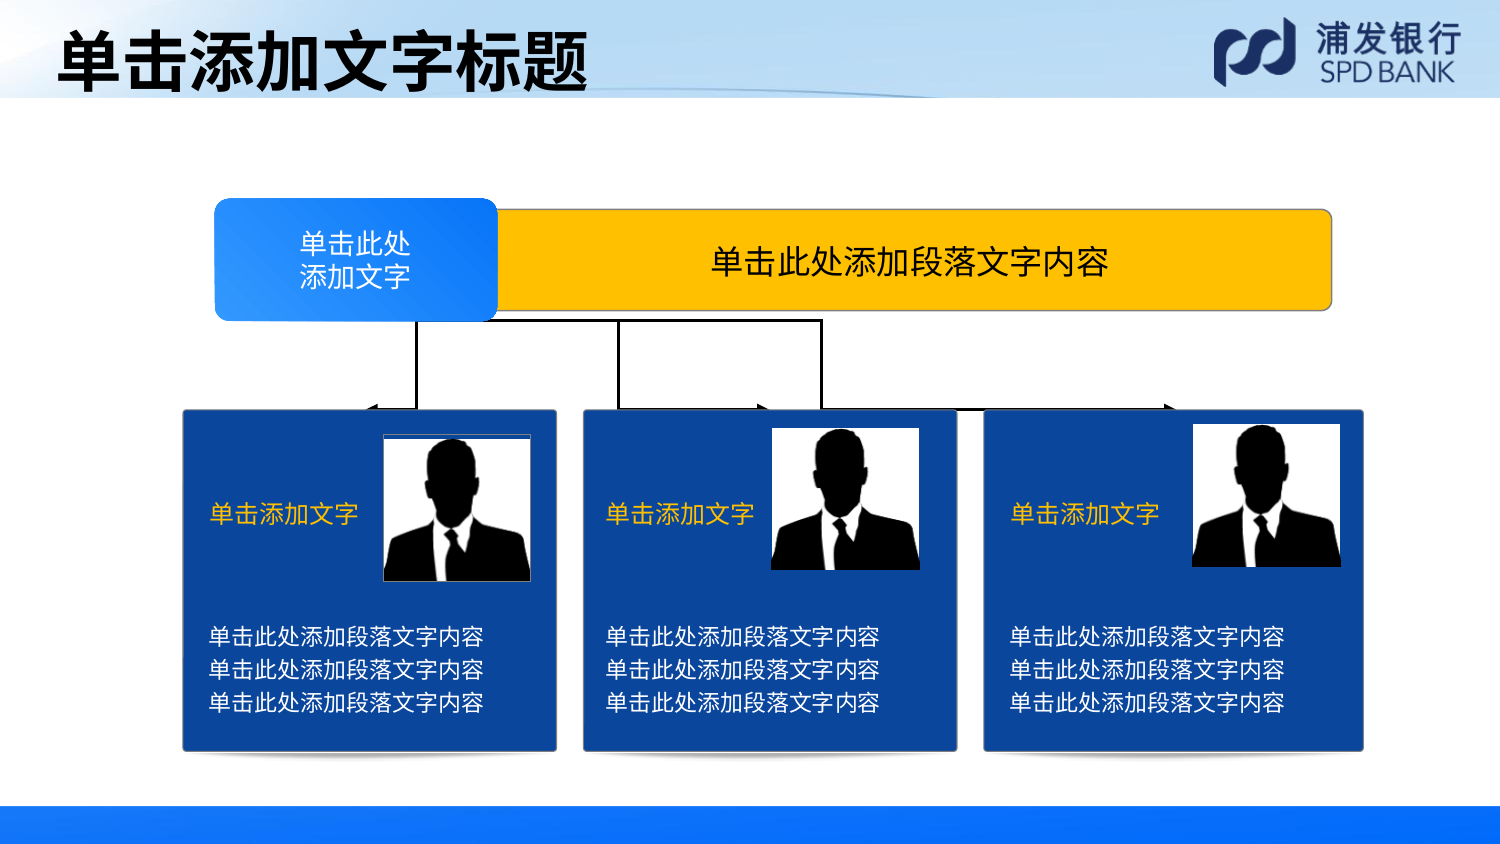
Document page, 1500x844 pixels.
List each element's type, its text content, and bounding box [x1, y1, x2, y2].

picture [0, 0, 1500, 97]
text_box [182, 409, 557, 768]
picture [0, 807, 1500, 844]
text_box 单击此处 添加文字 [214, 198, 497, 322]
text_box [983, 409, 1364, 768]
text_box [365, 320, 1178, 410]
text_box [583, 409, 957, 768]
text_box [456, 209, 1332, 311]
